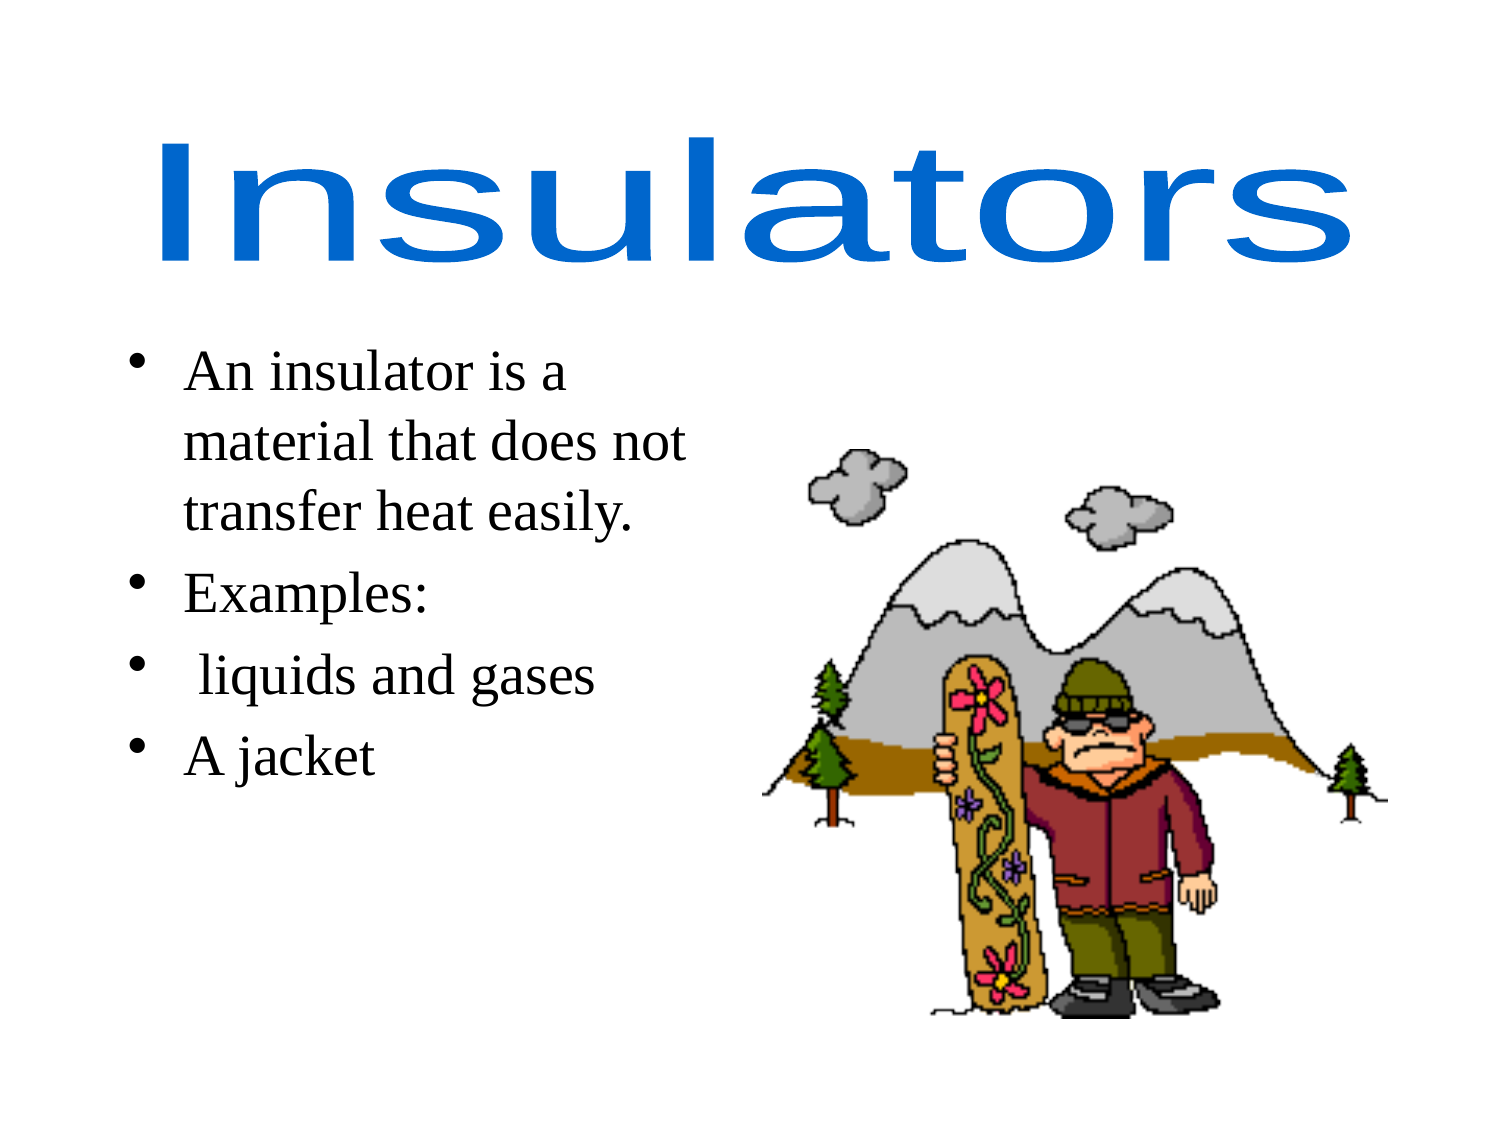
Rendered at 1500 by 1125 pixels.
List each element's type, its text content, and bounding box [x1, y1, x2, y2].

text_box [762, 449, 1388, 1019]
list An insulator is a material that does not transfer heat easily. Examples: liquids and gases A jacket [112, 324, 738, 1001]
